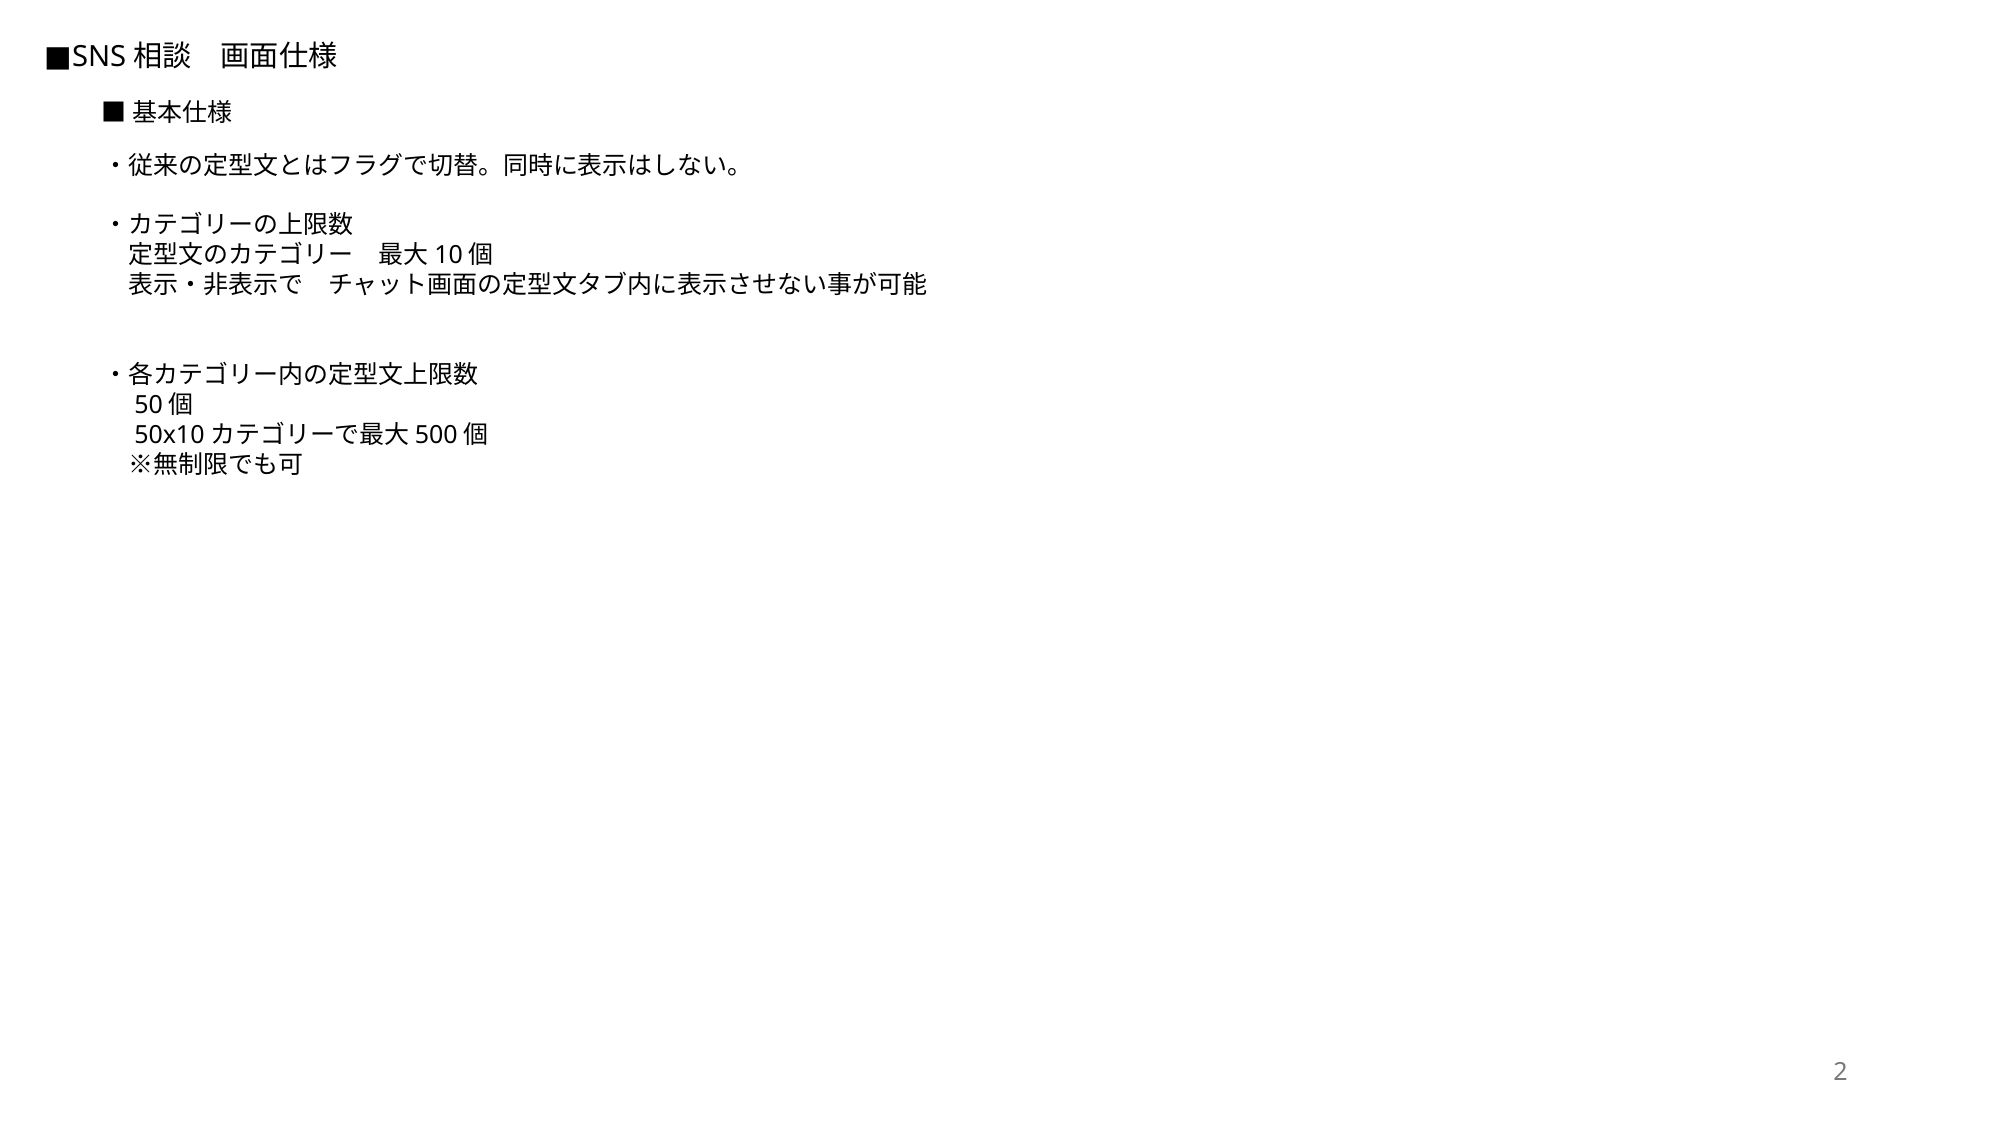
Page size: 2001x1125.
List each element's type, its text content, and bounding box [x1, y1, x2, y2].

text_box ■基本仕様 [86, 88, 248, 134]
slide_number 2 [1412, 1042, 1863, 1103]
text_box ■SNS相談 画面仕様 [29, 29, 353, 80]
text_box ・従来の定型文とはフラグで切替。同時に表示はしない。 ・カテゴリーの上限数 定型文のカテゴリー 最大10個 表示・非表示で チャット画面の定型文タブ内に表示させない事が可能 ・各カテゴリー内の定型文上限数 50個 50x10カテゴリーで最大500個 ※無制限でも可 [88, 141, 1321, 486]
